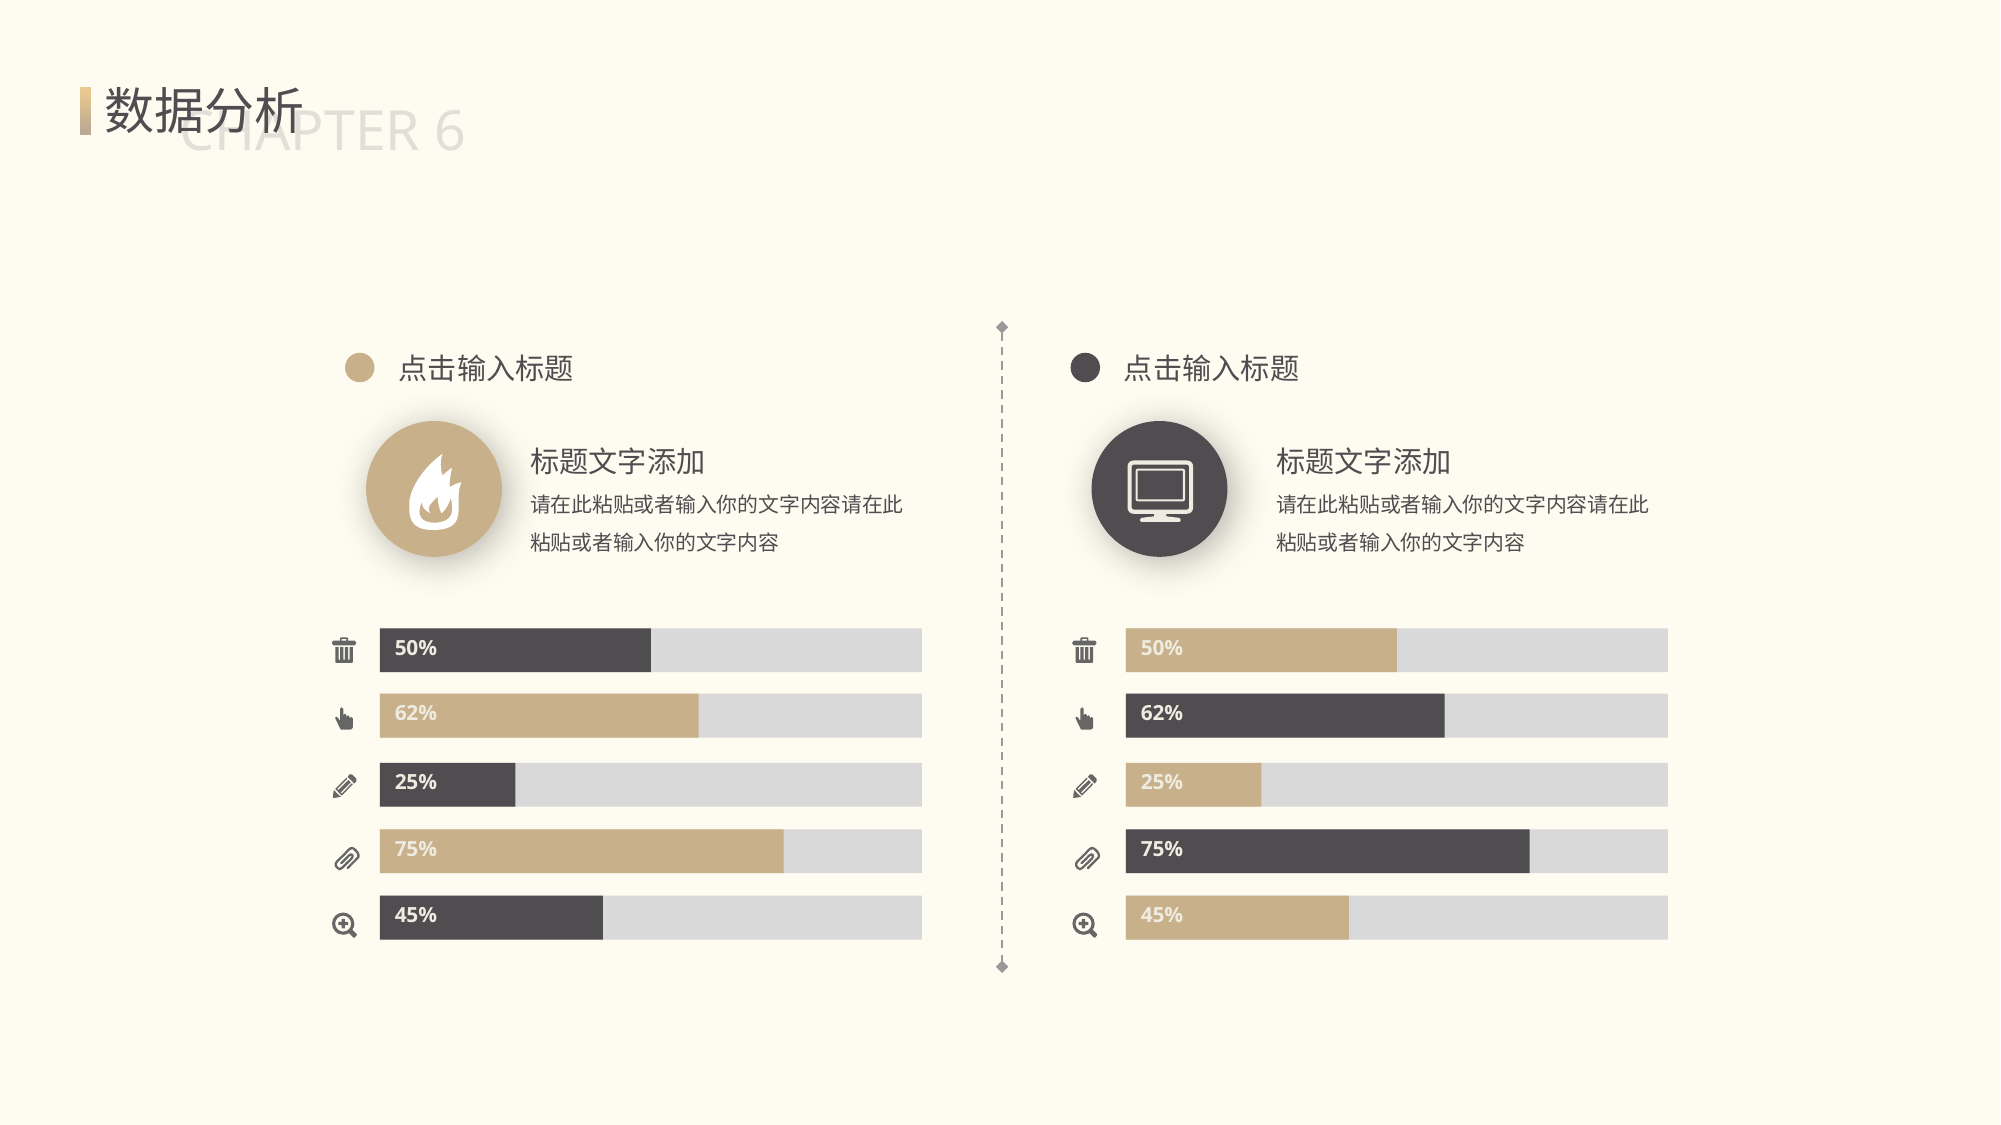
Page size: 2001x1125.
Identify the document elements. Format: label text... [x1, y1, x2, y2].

text_box 62% [1123, 692, 1201, 733]
text_box [1263, 761, 1670, 809]
text_box [701, 692, 924, 740]
text_box [1075, 707, 1094, 730]
text_box 请在此粘贴或者输入你的文字内容请在此粘贴或者输入你的文字内容 [1261, 472, 1675, 565]
text_box [378, 827, 786, 875]
text_box [378, 894, 605, 942]
text_box 62% [377, 692, 455, 733]
text_box CHAPTER 6 [164, 87, 482, 170]
text_box [605, 894, 924, 942]
text_box [1351, 894, 1670, 942]
text_box [1075, 846, 1101, 871]
text_box 50% [1123, 626, 1201, 667]
text_box [378, 692, 701, 740]
text_box 点击输入标题 [383, 342, 590, 393]
text_box [335, 707, 353, 730]
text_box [1072, 773, 1098, 799]
text_box 45% [1123, 894, 1201, 935]
text_box 标题文字添加 [515, 418, 845, 472]
text_box 75% [377, 827, 455, 868]
text_box [378, 761, 517, 809]
text_box 请在此粘贴或者输入你的文字内容请在此粘贴或者输入你的文字内容 [515, 472, 929, 565]
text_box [1072, 637, 1097, 664]
text_box [332, 637, 357, 646]
text_box 45% [377, 894, 455, 935]
text_box 标题文字添加 [1261, 418, 1591, 472]
text_box 点击输入标题 [1109, 342, 1315, 393]
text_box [1072, 912, 1098, 938]
text_box [1124, 894, 1351, 942]
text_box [331, 912, 358, 938]
text_box [335, 647, 353, 663]
text_box [1124, 692, 1447, 740]
text_box 25% [1123, 761, 1201, 802]
text_box [1124, 626, 1399, 674]
text_box [1124, 827, 1532, 875]
text_box [334, 846, 360, 871]
text_box [1447, 692, 1670, 740]
text_box [786, 827, 924, 875]
text_box 75% [1123, 827, 1201, 868]
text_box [1127, 460, 1194, 523]
text_box [1124, 761, 1263, 809]
text_box 数据分析 [89, 72, 320, 147]
text_box [1399, 626, 1670, 674]
text_box [1091, 421, 1228, 557]
text_box [1070, 352, 1101, 383]
text_box [345, 352, 375, 383]
picture [80, 87, 91, 136]
text_box [1532, 827, 1670, 875]
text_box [332, 773, 358, 799]
text_box [409, 453, 462, 530]
text_box [366, 421, 502, 557]
text_box [378, 626, 653, 674]
text_box [517, 761, 924, 809]
text_box 25% [377, 761, 455, 802]
text_box 50% [377, 626, 455, 667]
text_box [653, 626, 924, 674]
